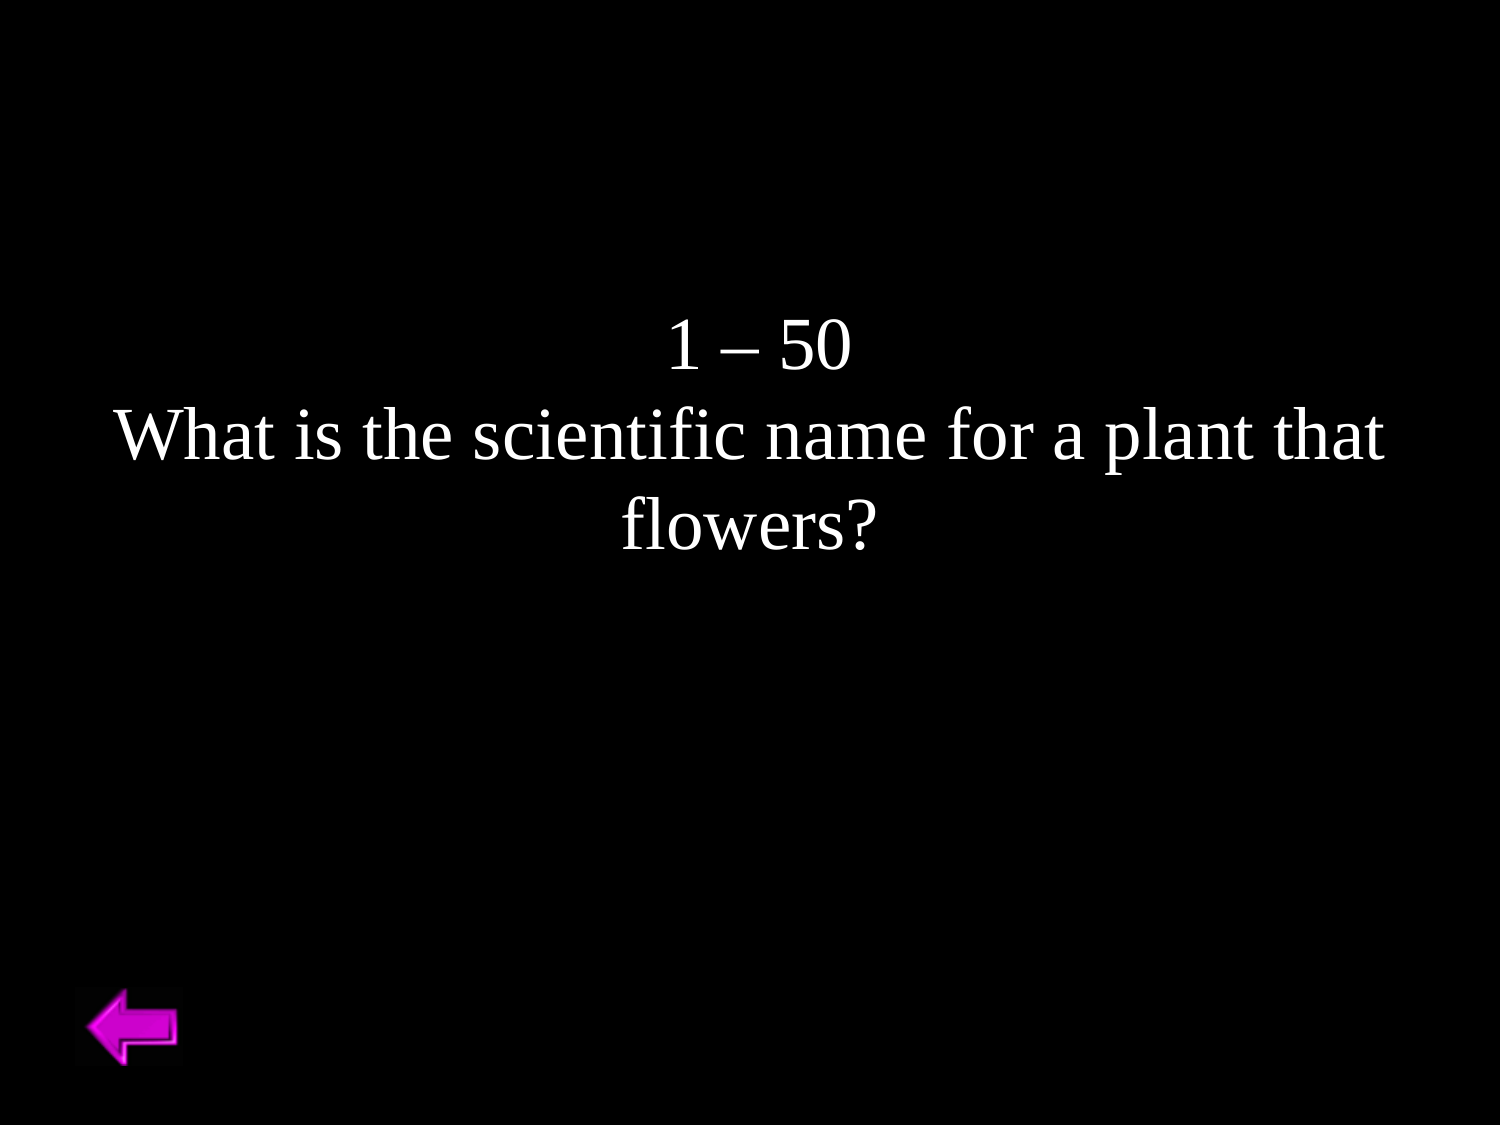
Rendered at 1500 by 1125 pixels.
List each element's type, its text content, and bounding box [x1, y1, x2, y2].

picture [74, 987, 183, 1066]
text_box 1 – 50 What is the scientific name for a plant that flowers? [0, 287, 1500, 573]
